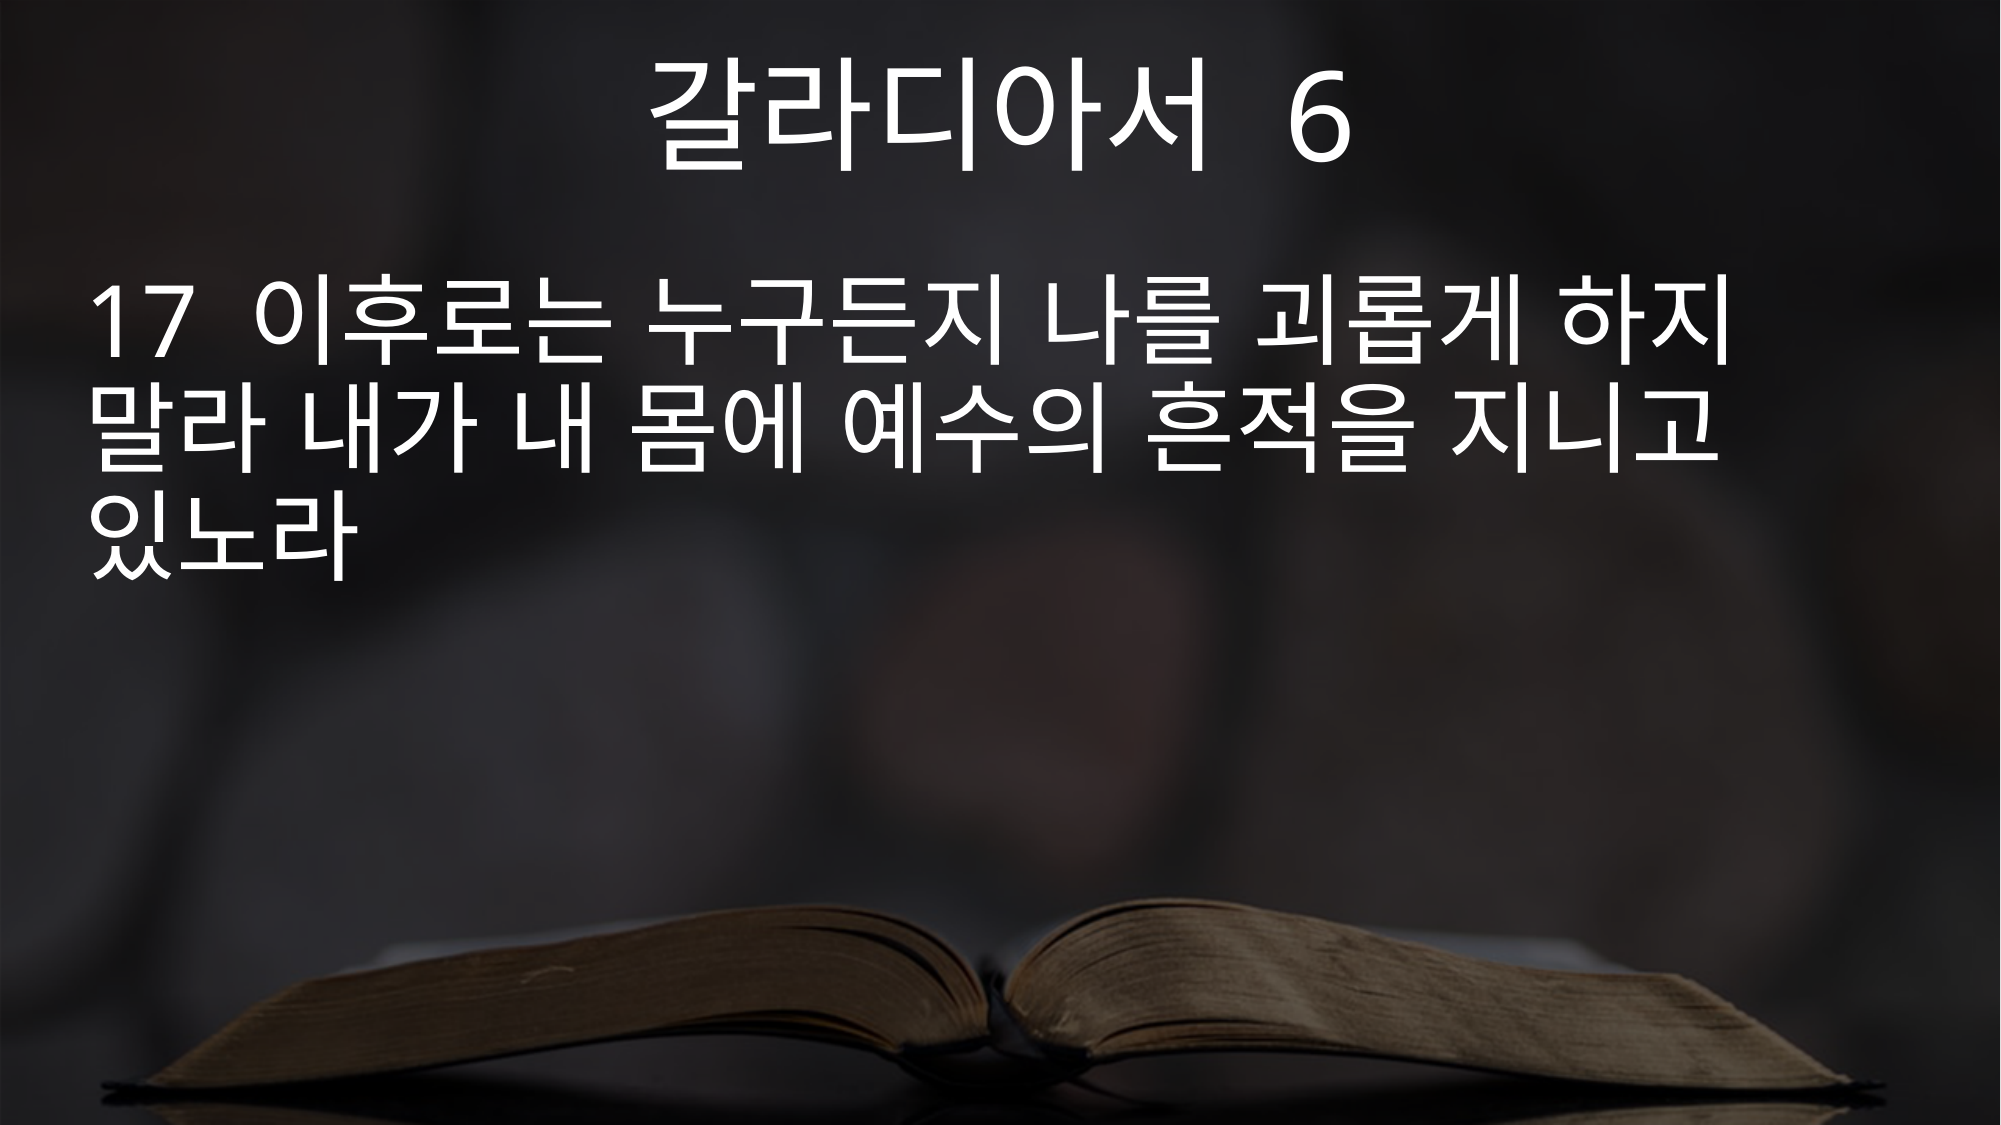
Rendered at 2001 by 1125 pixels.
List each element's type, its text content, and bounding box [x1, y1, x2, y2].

footer 갈라디아서 6 [0, 32, 2000, 192]
list 17 이후로는 누구든지 나를 괴롭게 하지 말라 내가 내 몸에 예수의 흔적을 지니고 있노라 [69, 263, 1953, 423]
picture [0, 0, 2001, 1125]
